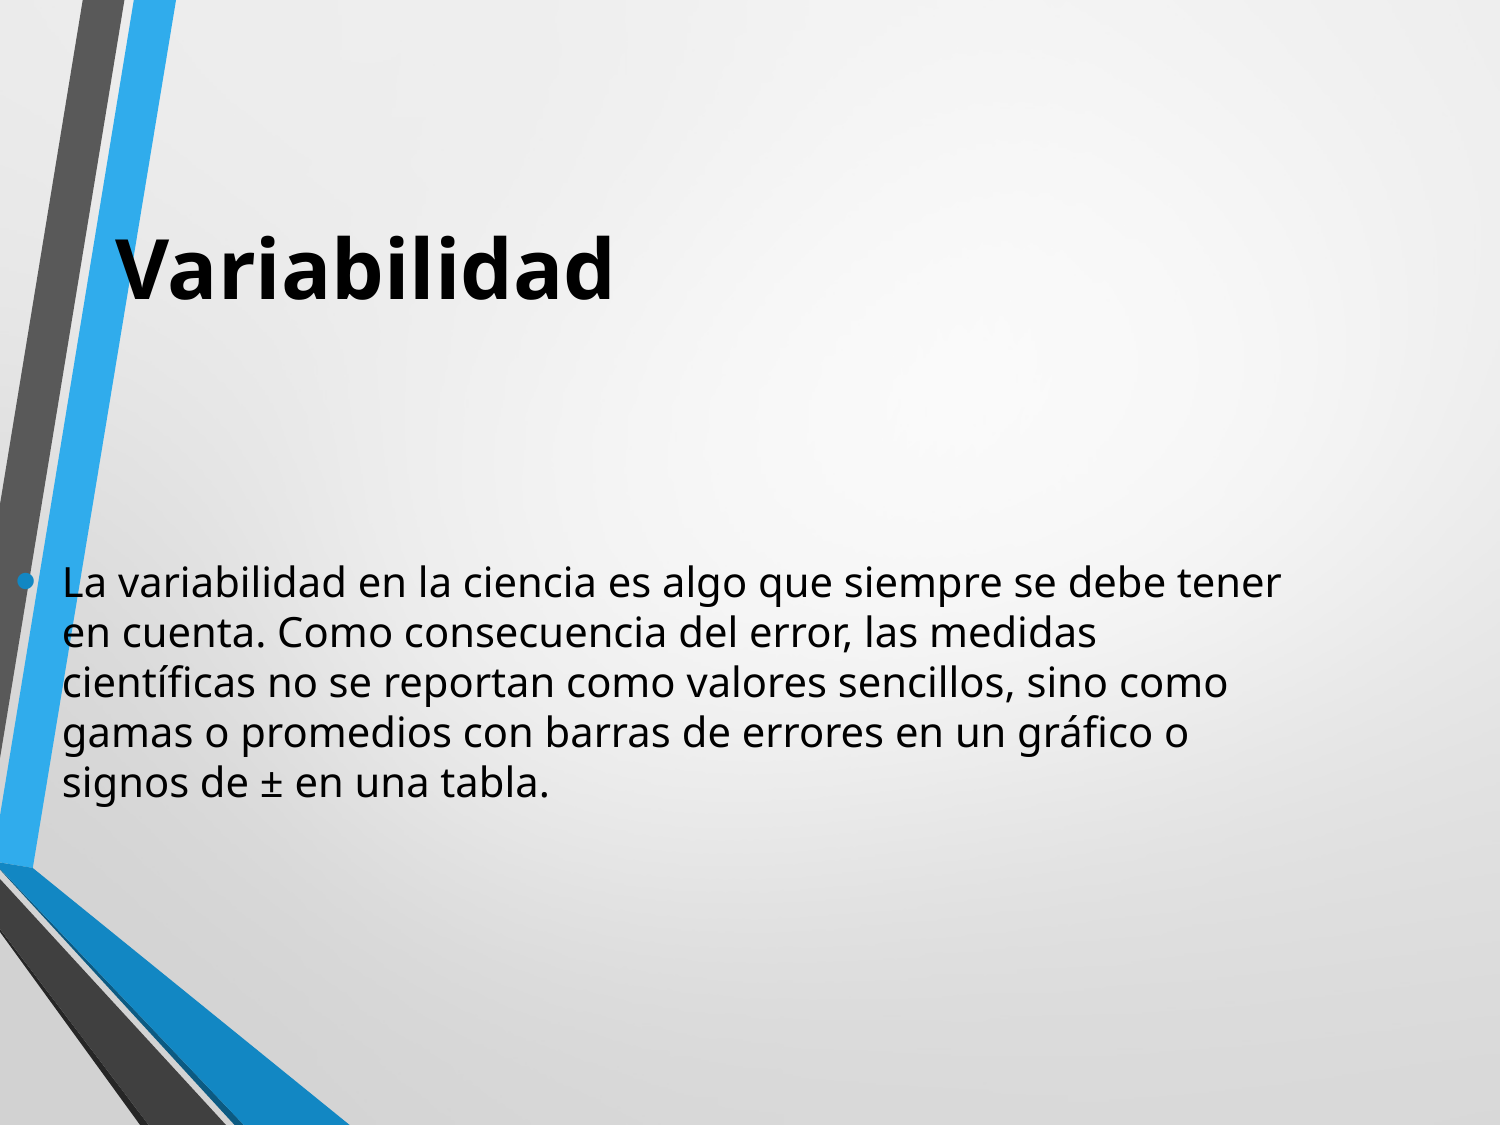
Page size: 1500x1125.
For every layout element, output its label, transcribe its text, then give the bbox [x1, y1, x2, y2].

title Variabilidad [0, 184, 733, 319]
list La variabilidad en la ciencia es algo que siempre se debe tener en cuenta. Como consecuencia del error, las medidas científicas no se reportan como valores sencillos, sino como gamas o promedios con barras de errores en un gráfico o signos de ± en una tabla. [0, 319, 1313, 1125]
